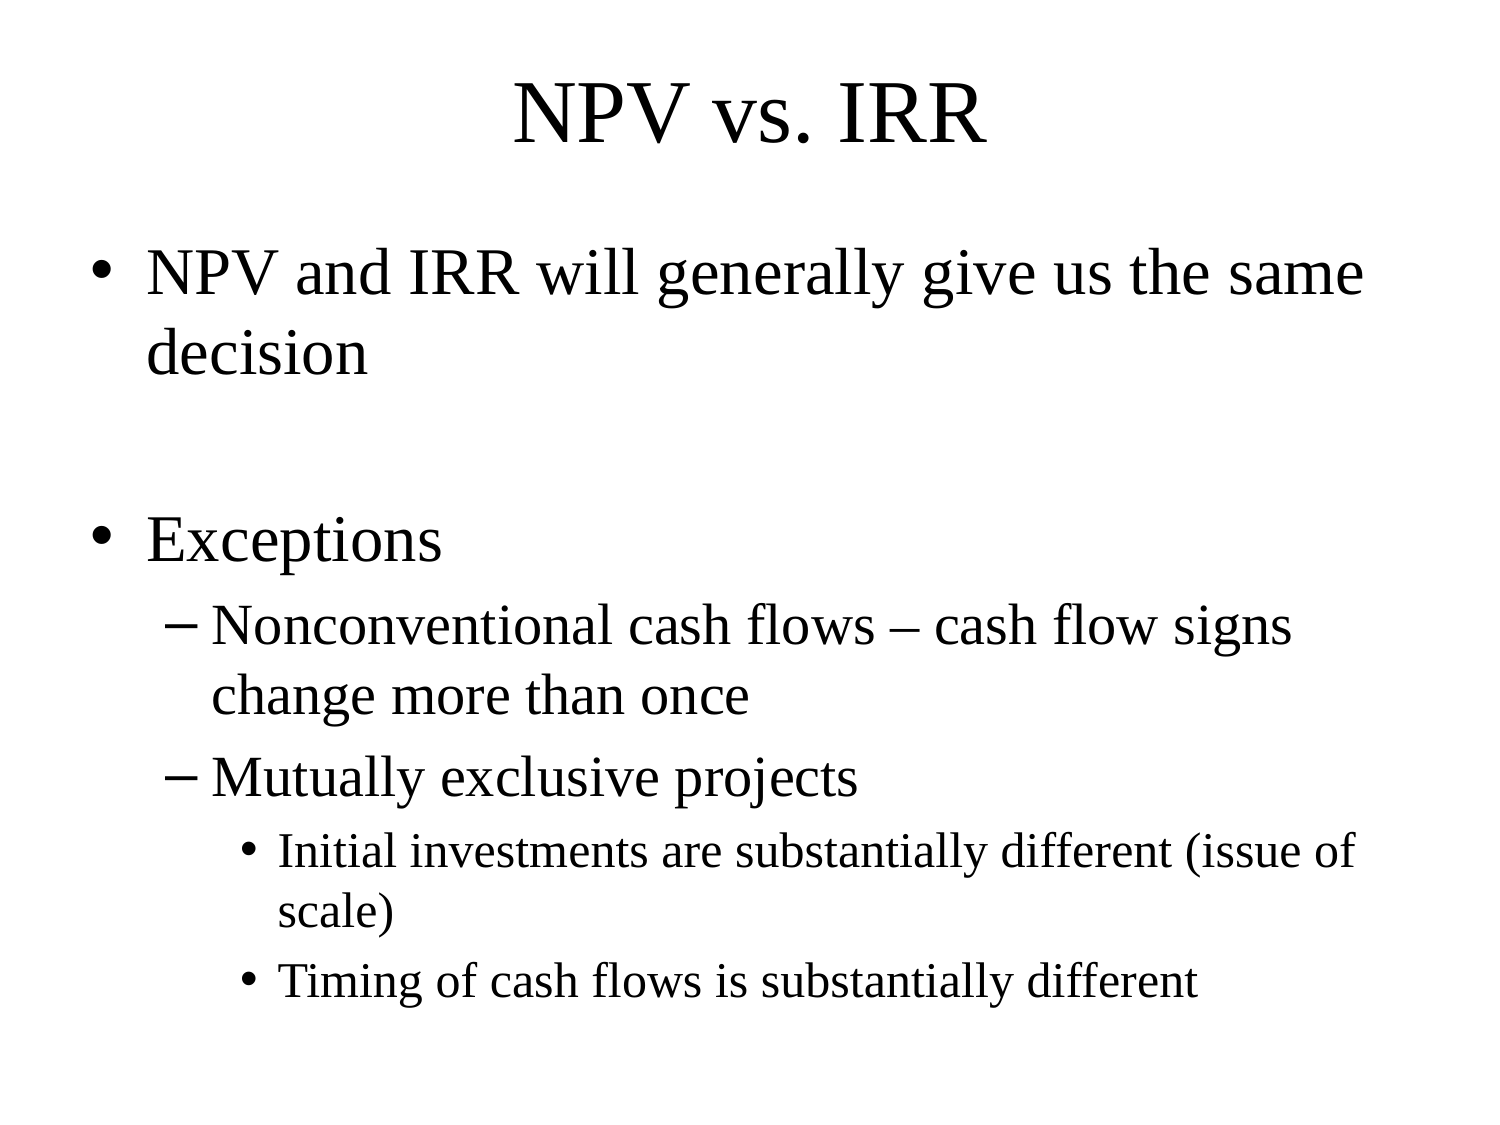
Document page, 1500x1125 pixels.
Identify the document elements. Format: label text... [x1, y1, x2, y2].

list NPV and IRR will generally give us the same decision Exceptions Nonconventional cash flows – cash flow signs change more than once Mutually exclusive projects Initial investments are substantially different (issue of scale) Timing of cash flows is substantially different [75, 220, 1425, 1125]
title NPV vs. IRR [75, 45, 1425, 169]
